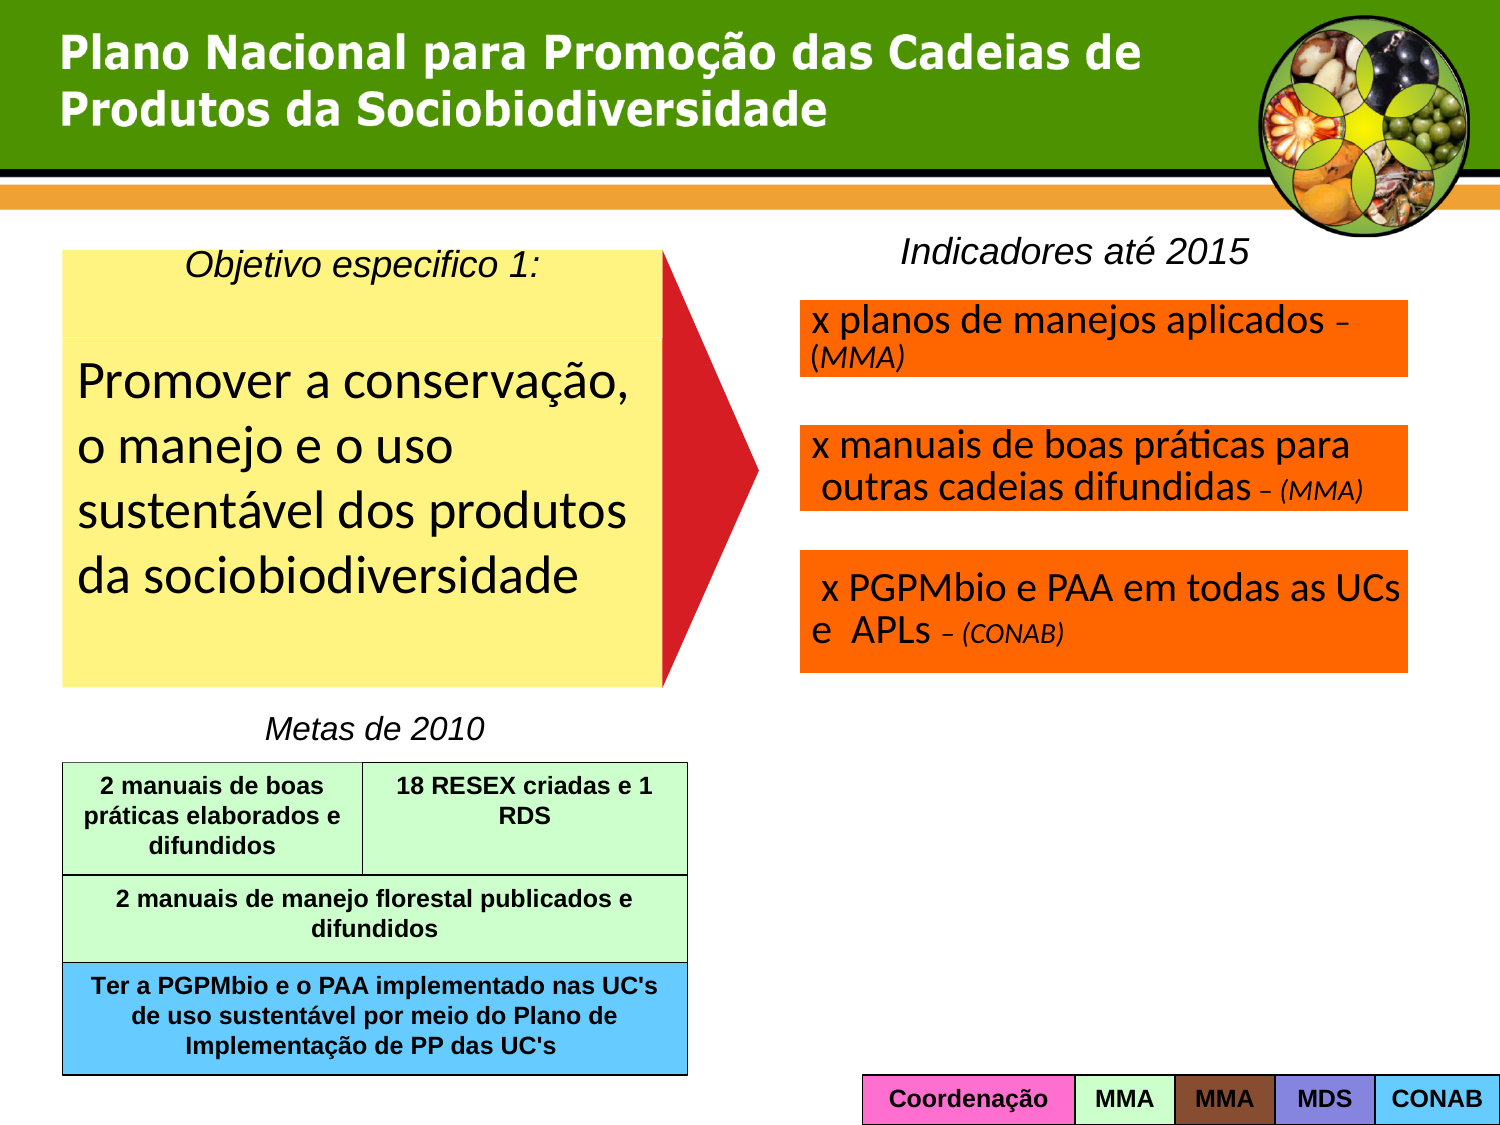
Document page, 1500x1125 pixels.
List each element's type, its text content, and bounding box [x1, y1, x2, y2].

table_header x manuais de boas práticas para outras cadeias difundidas – (MMA) [800, 425, 1408, 511]
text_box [862, 1074, 1500, 1125]
text_box [662, 251, 759, 688]
text_box Indicadores até 2015 [774, 237, 1375, 300]
text_box 2 manuais de boas práticas elaborados e difundidos [62, 763, 362, 874]
table_header x planos de manejos aplicados – (MMA) [800, 300, 1408, 377]
picture [0, 0, 1500, 1125]
table_header x PGPMbio e PAA em todas as UCs e APLs – (CONAB) [800, 550, 1408, 673]
text_box 18 RESEX criadas e 1 RDS [362, 762, 688, 875]
text_box Ter a PGPMbio e o PAA implementado nas UC's de uso sustentável por meio do Plano de Implementação de PP das UC's [62, 962, 688, 1075]
text_box Objetivo especifico 1: [62, 249, 663, 338]
text_box Promover a conservação, o manejo e o uso sustentável dos produtos da sociobiodiversidade [62, 338, 662, 688]
text_box 2 manuais de manejo florestal publicados e difundidos [62, 874, 688, 962]
text_box Metas de 2010 [62, 699, 688, 763]
